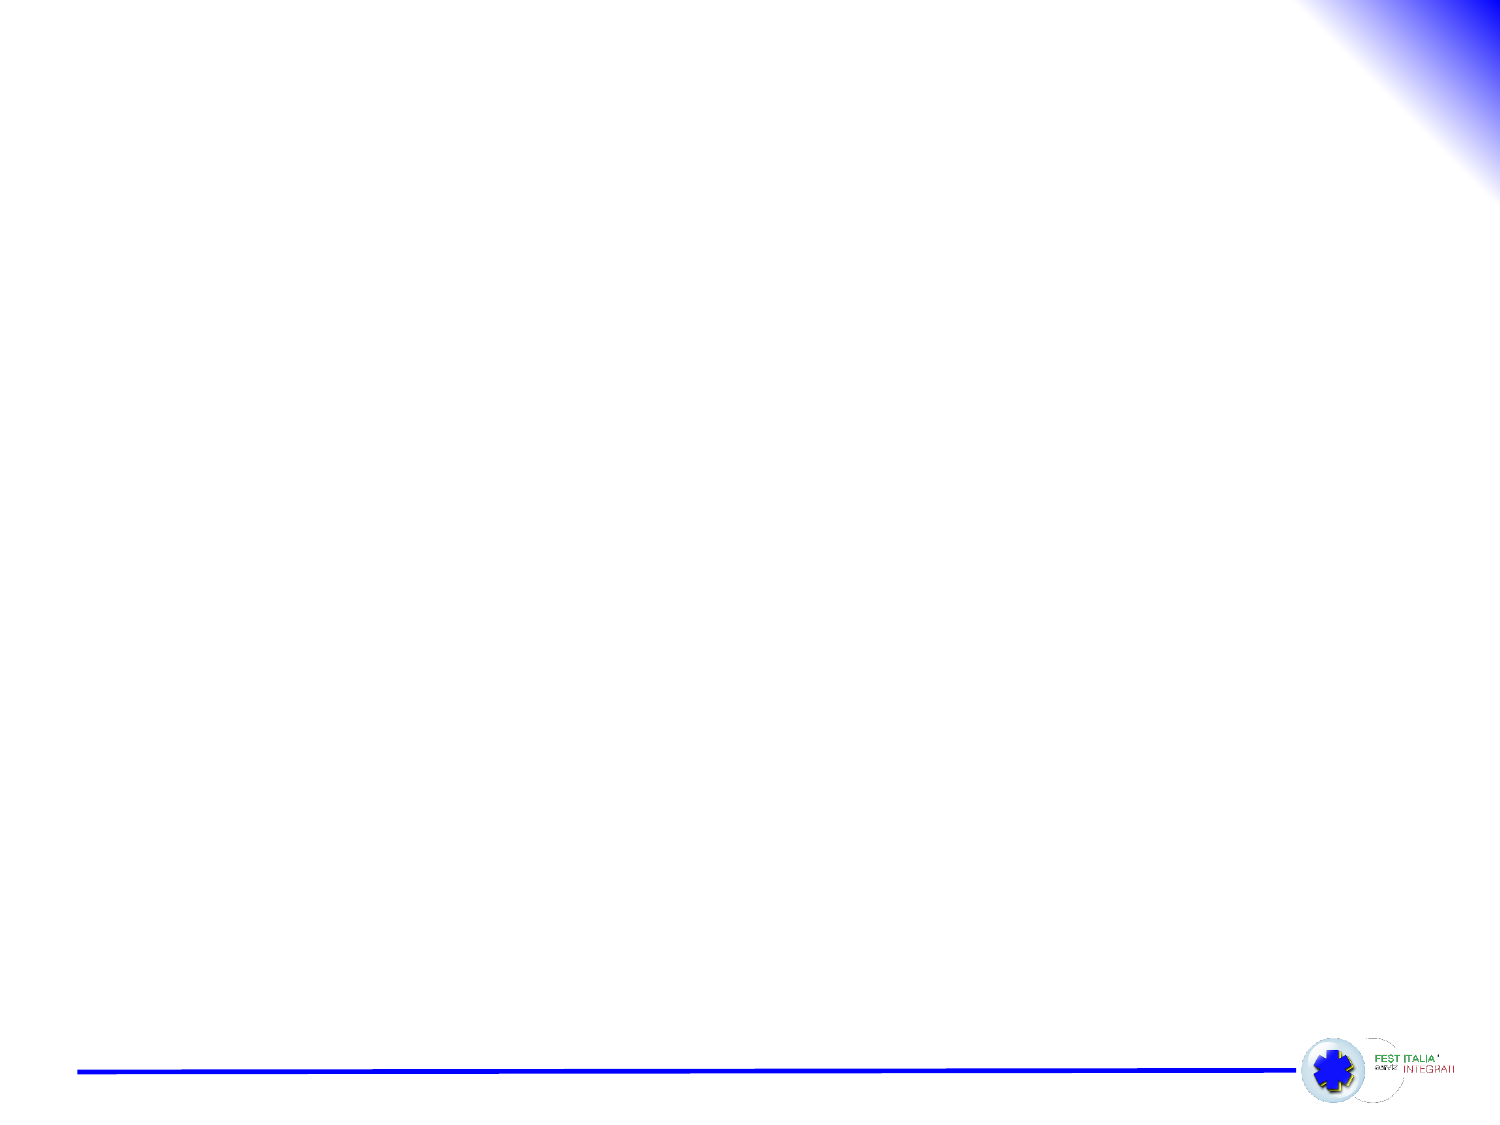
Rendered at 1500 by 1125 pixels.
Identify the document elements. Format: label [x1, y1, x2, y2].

picture [1296, 1034, 1459, 1106]
